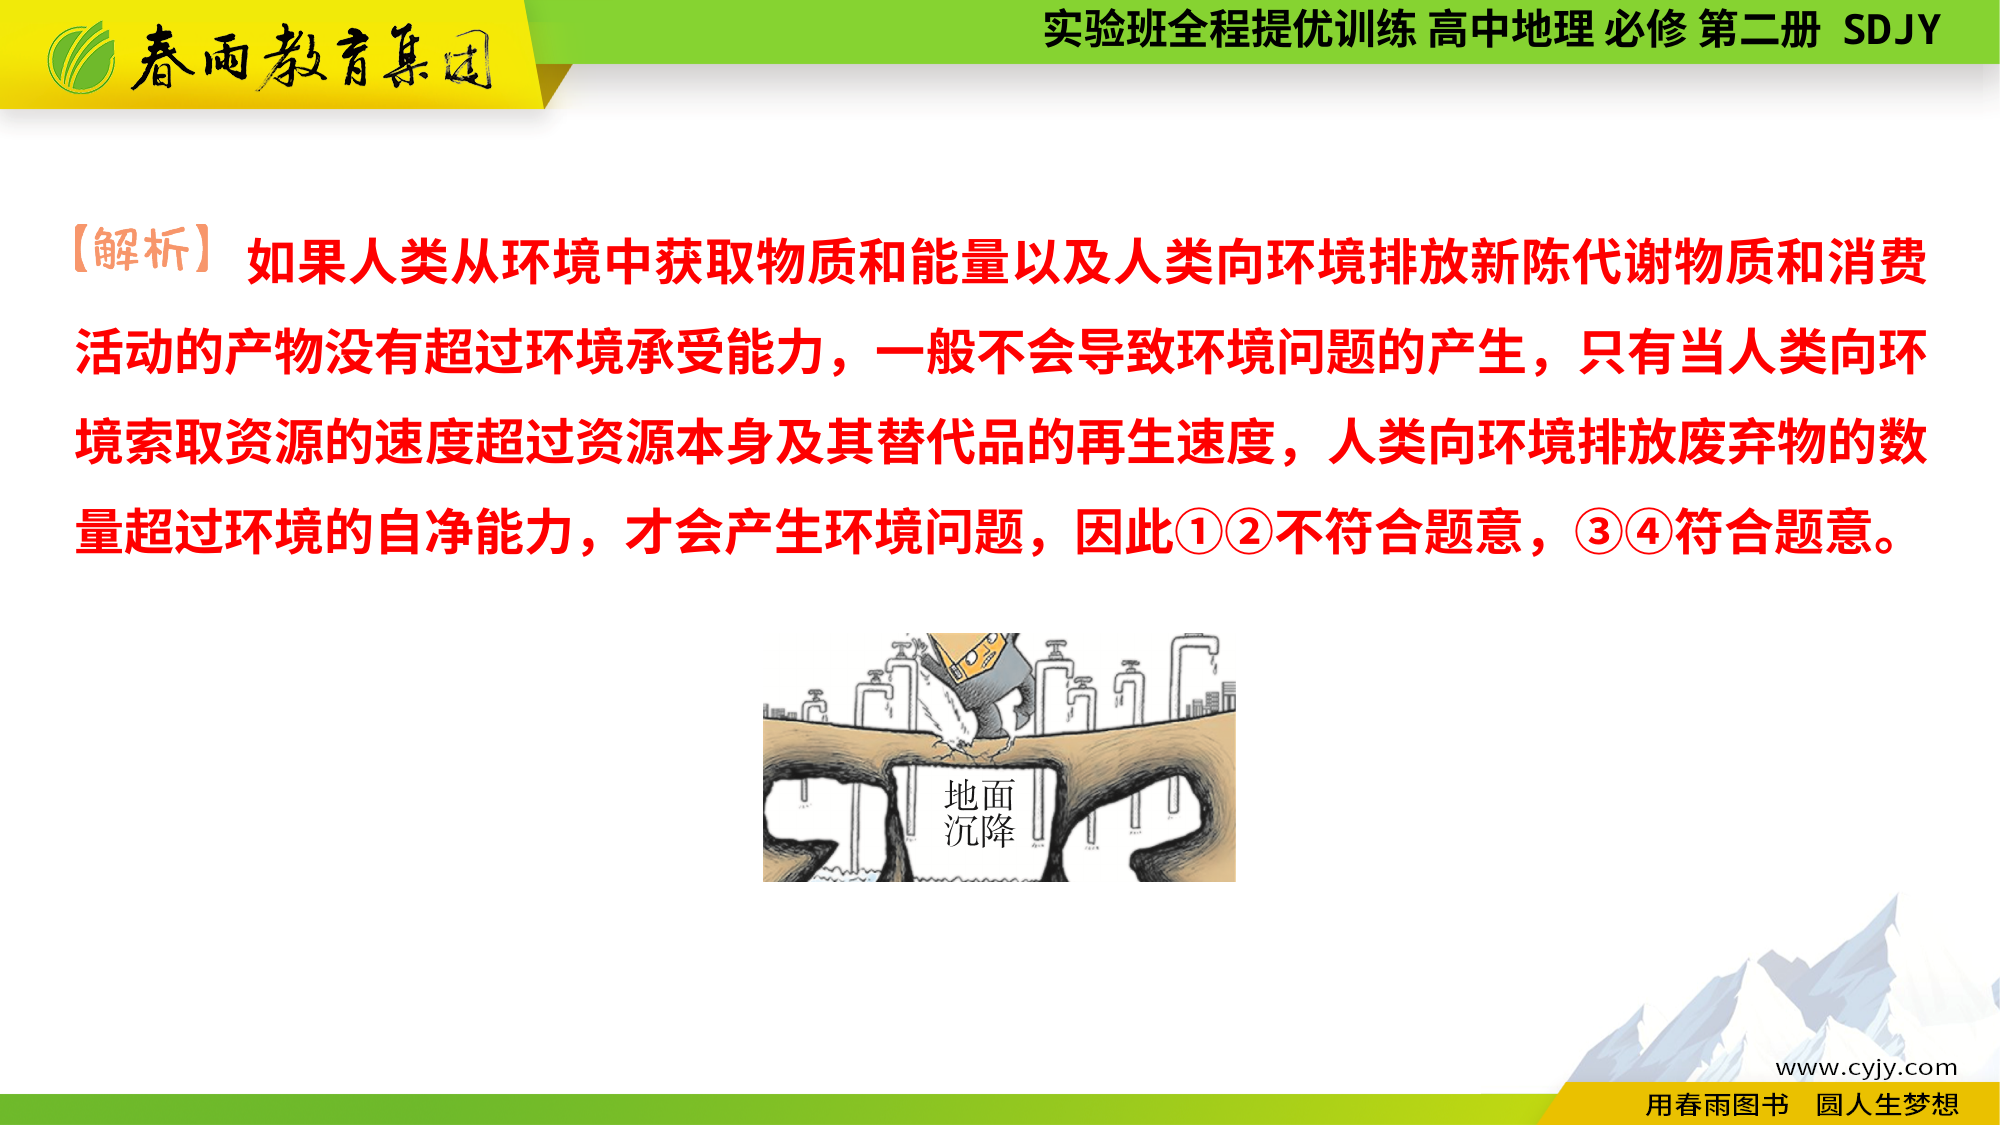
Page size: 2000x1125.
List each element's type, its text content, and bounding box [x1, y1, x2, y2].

picture [0, 0, 2000, 1125]
list 如果人类从环境中获取物质和能量以及人类向环境排放新陈代谢物质和消费活动的产物没有超过环境承受能力，一般不会导致环境问题的产生，只有当人类向环境索取资源的速度超过资源本身及其替代品的再生速度，人类向环境排放废弃物的数量超过环境的自净能力，才会产生环境问题，因此①②不符合题意，③④符合题意。 [59, 193, 1944, 663]
